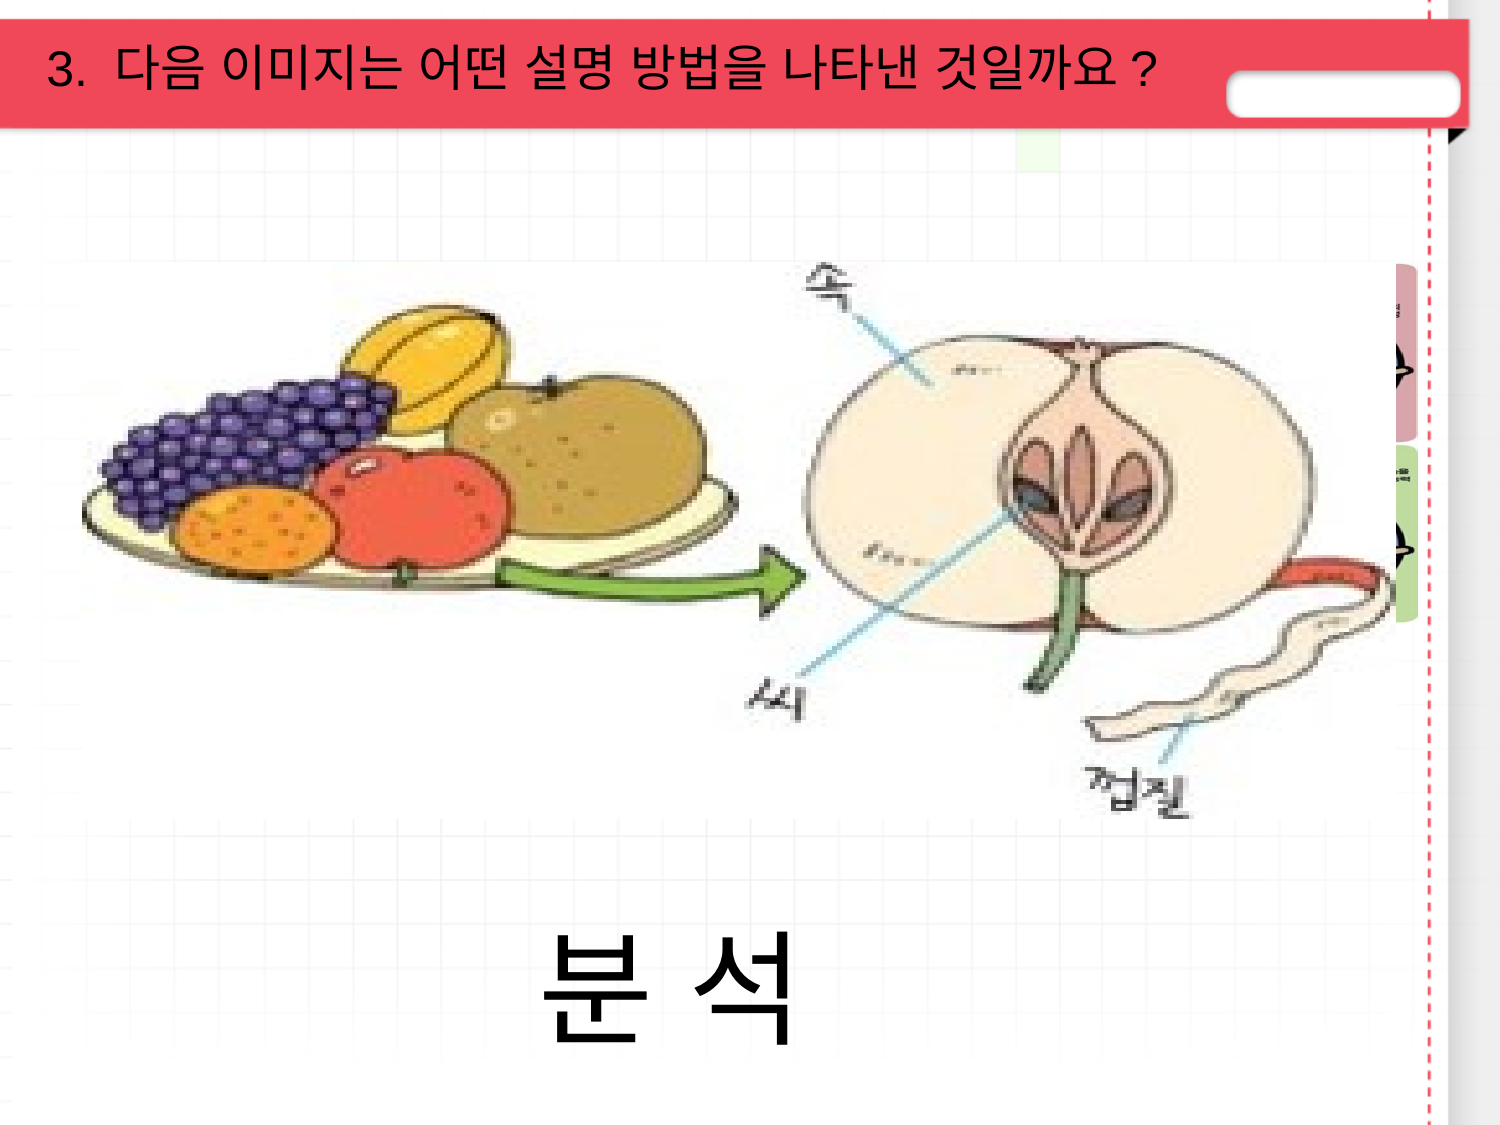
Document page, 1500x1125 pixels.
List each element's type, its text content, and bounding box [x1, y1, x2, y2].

text_box 분 석 [523, 902, 996, 1068]
picture [0, 0, 1500, 1125]
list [1398, 262, 1419, 623]
text_box 3. 다음 이미지는 어떤 설명 방법을 나타낸 것일까요? [31, 28, 1382, 104]
